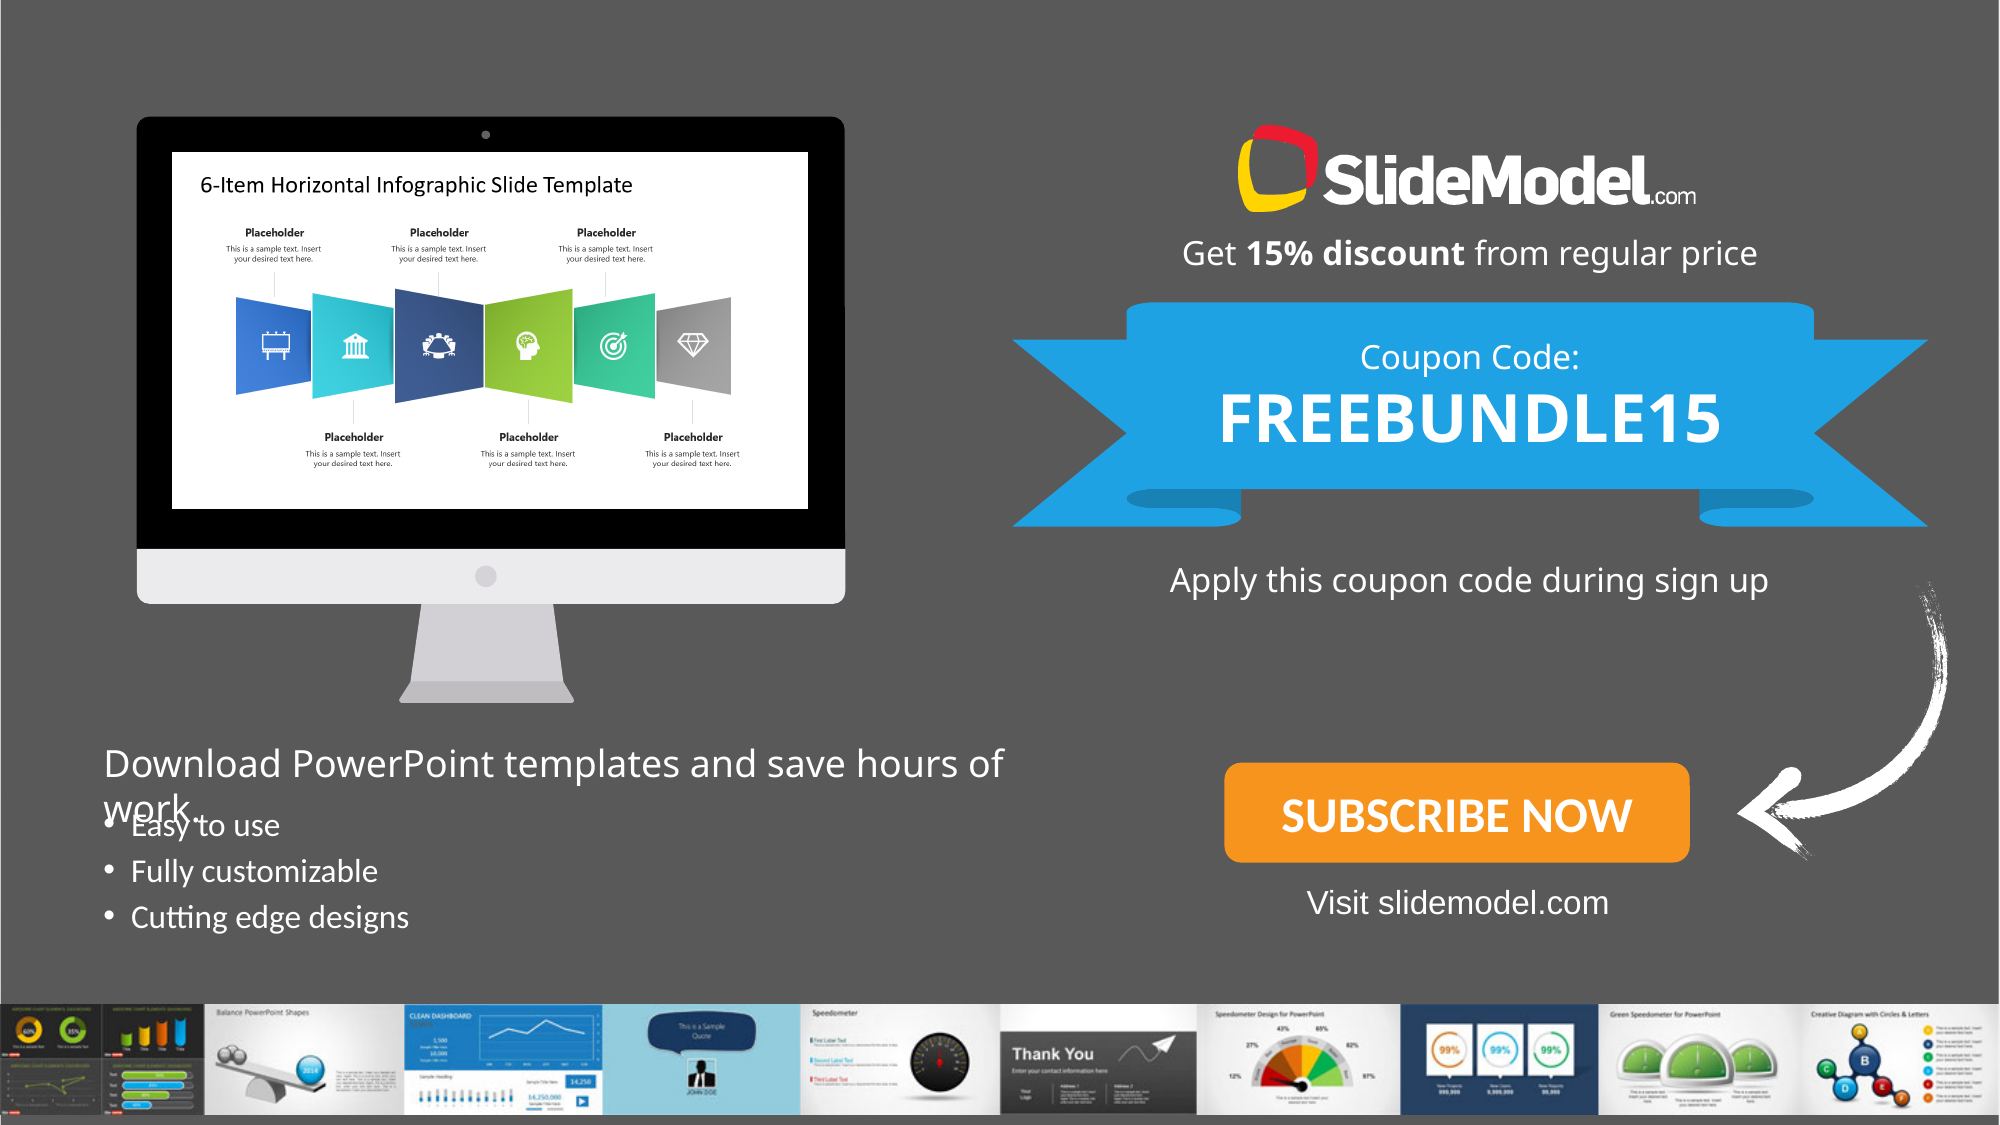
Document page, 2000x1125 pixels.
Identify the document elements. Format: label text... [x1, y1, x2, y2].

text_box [136, 116, 846, 704]
text_box [0, 0, 2000, 1003]
text_box SUBSCRIBE NOW [1222, 760, 1692, 865]
text_box Get 15% discount from regular price [1058, 225, 1883, 280]
text_box Visit slidemodel.com [1247, 874, 1669, 928]
text_box Coupon Code: FREEBUNDLE15 [1173, 328, 1768, 464]
text_box Easy to use Fully customizable Cutting edge designs [88, 838, 863, 943]
text_box [1736, 594, 1949, 861]
text_box [1928, 587, 1937, 601]
text_box [1010, 300, 1931, 529]
text_box Download PowerPoint templates and save hours of work. [88, 732, 1059, 838]
picture [0, 1003, 1999, 1116]
picture [172, 152, 808, 509]
picture [1237, 125, 1696, 213]
text_box Apply this coupon code during sign up [1129, 551, 1811, 607]
